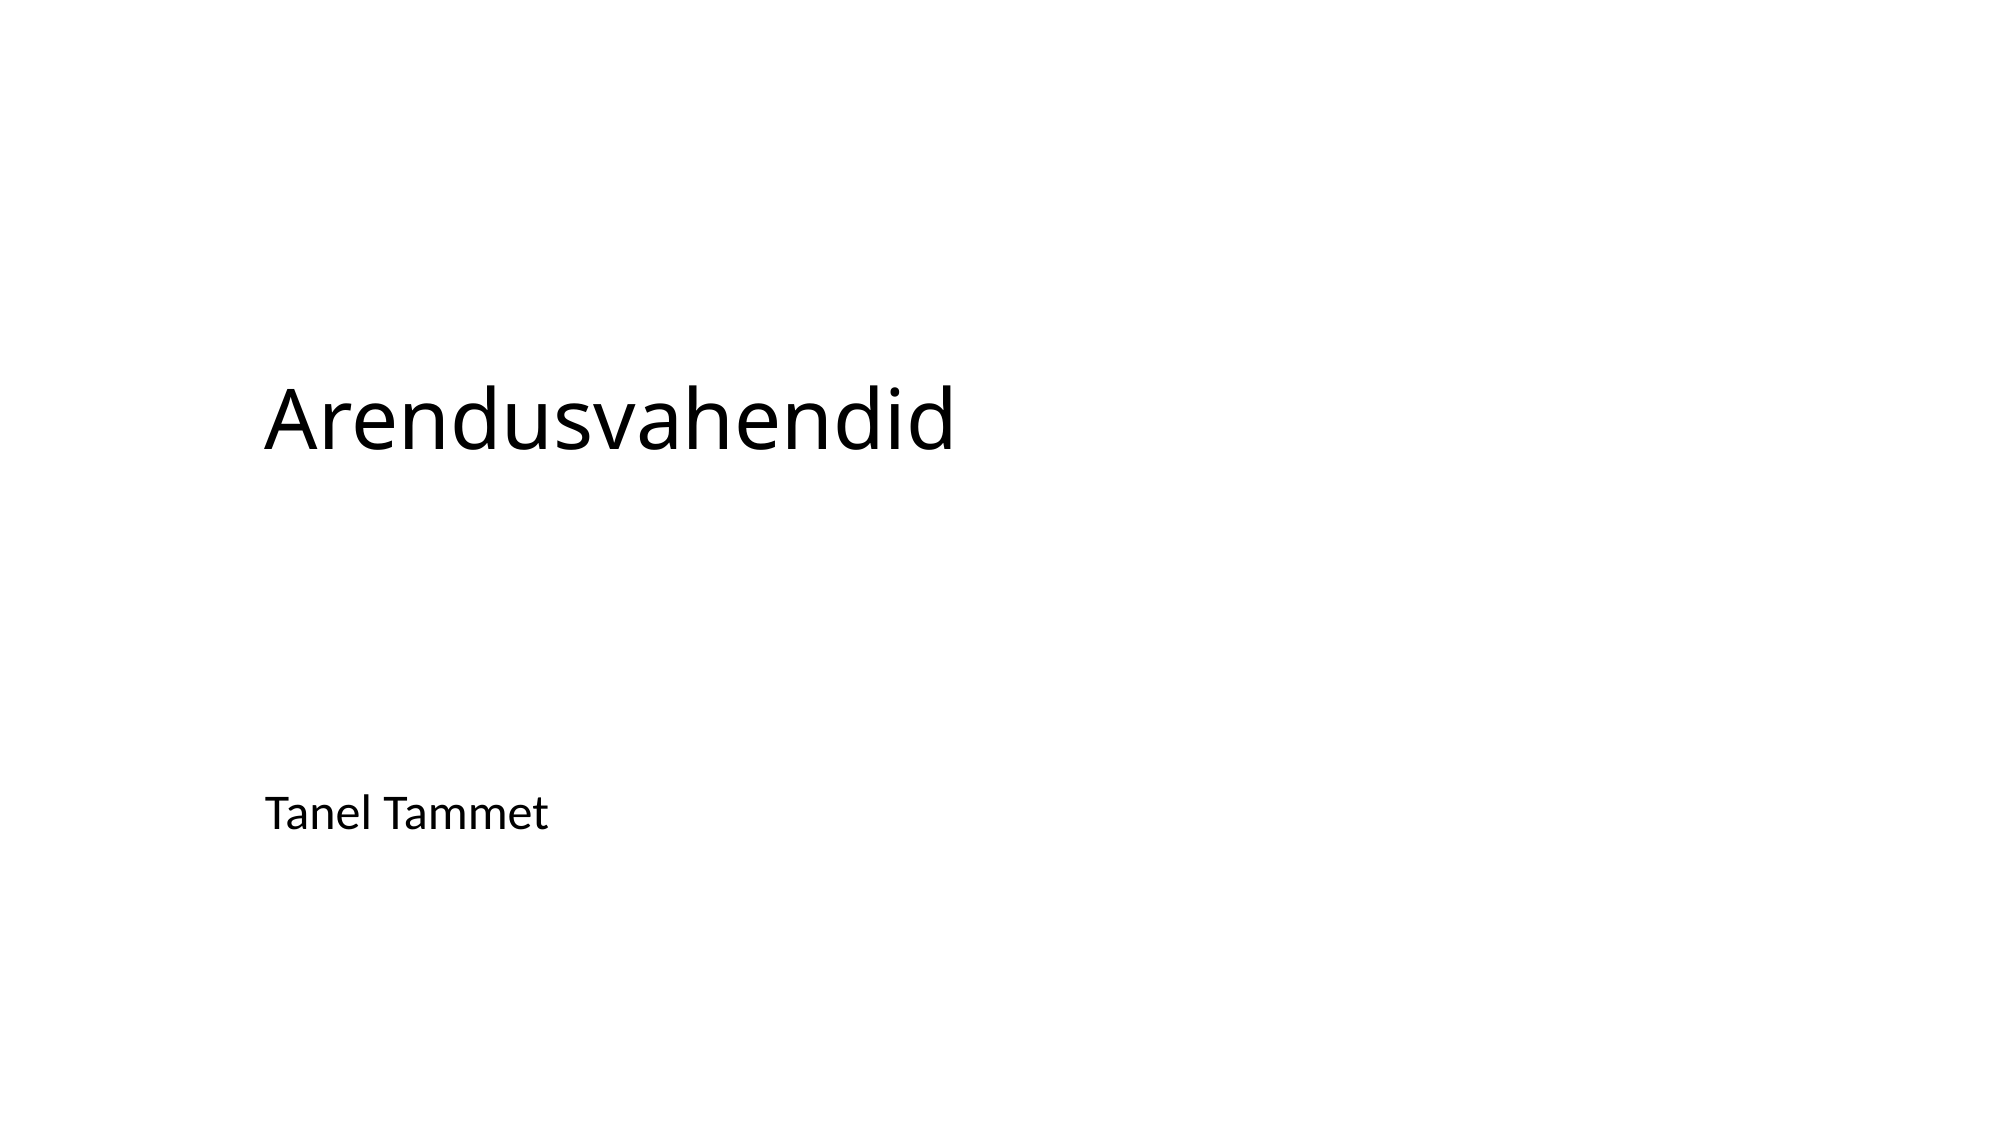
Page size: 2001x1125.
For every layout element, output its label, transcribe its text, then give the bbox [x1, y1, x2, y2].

subtitle Tanel Tammet [249, 623, 1300, 911]
title Arendusvahendid [249, 184, 1750, 576]
